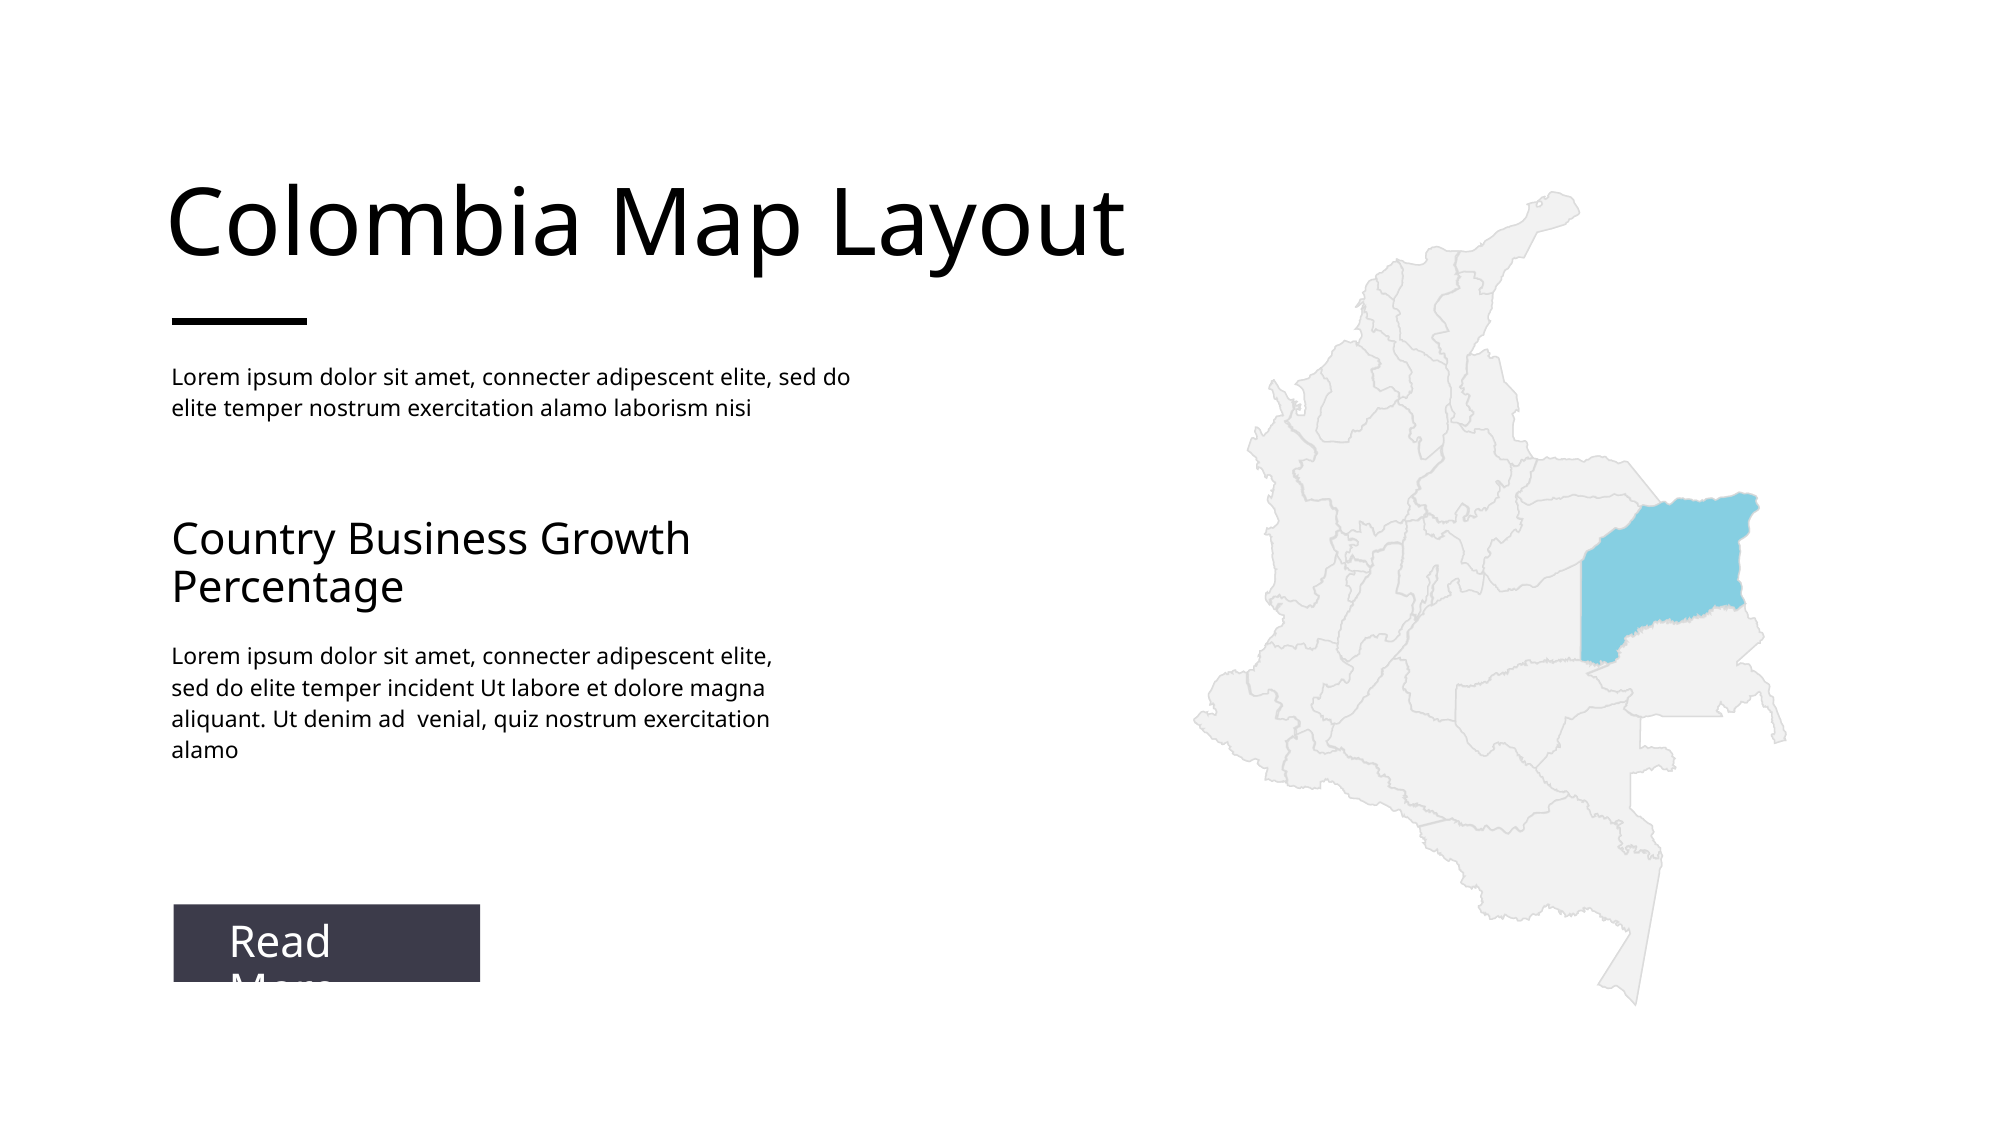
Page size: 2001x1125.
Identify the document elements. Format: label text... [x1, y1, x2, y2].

text_box Lorem ipsum dolor sit amet, connecter adipescent elite, sed do elite temper incident Ut labore et dolore magna aliquant. Ut denim ad venial, quiz nostrum exercitation alamo [156, 630, 819, 771]
text_box [173, 903, 481, 983]
text_box Country Business Growth Percentage [156, 507, 807, 619]
text_box Read More [213, 910, 441, 1022]
text_box Colombia Map Layout [150, 172, 1229, 282]
text_box Lorem ipsum dolor sit amet, connecter adipescent elite, sed do elite temper nostrum exercitation alamo laborism nisi [156, 351, 898, 429]
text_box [1193, 191, 1787, 1005]
